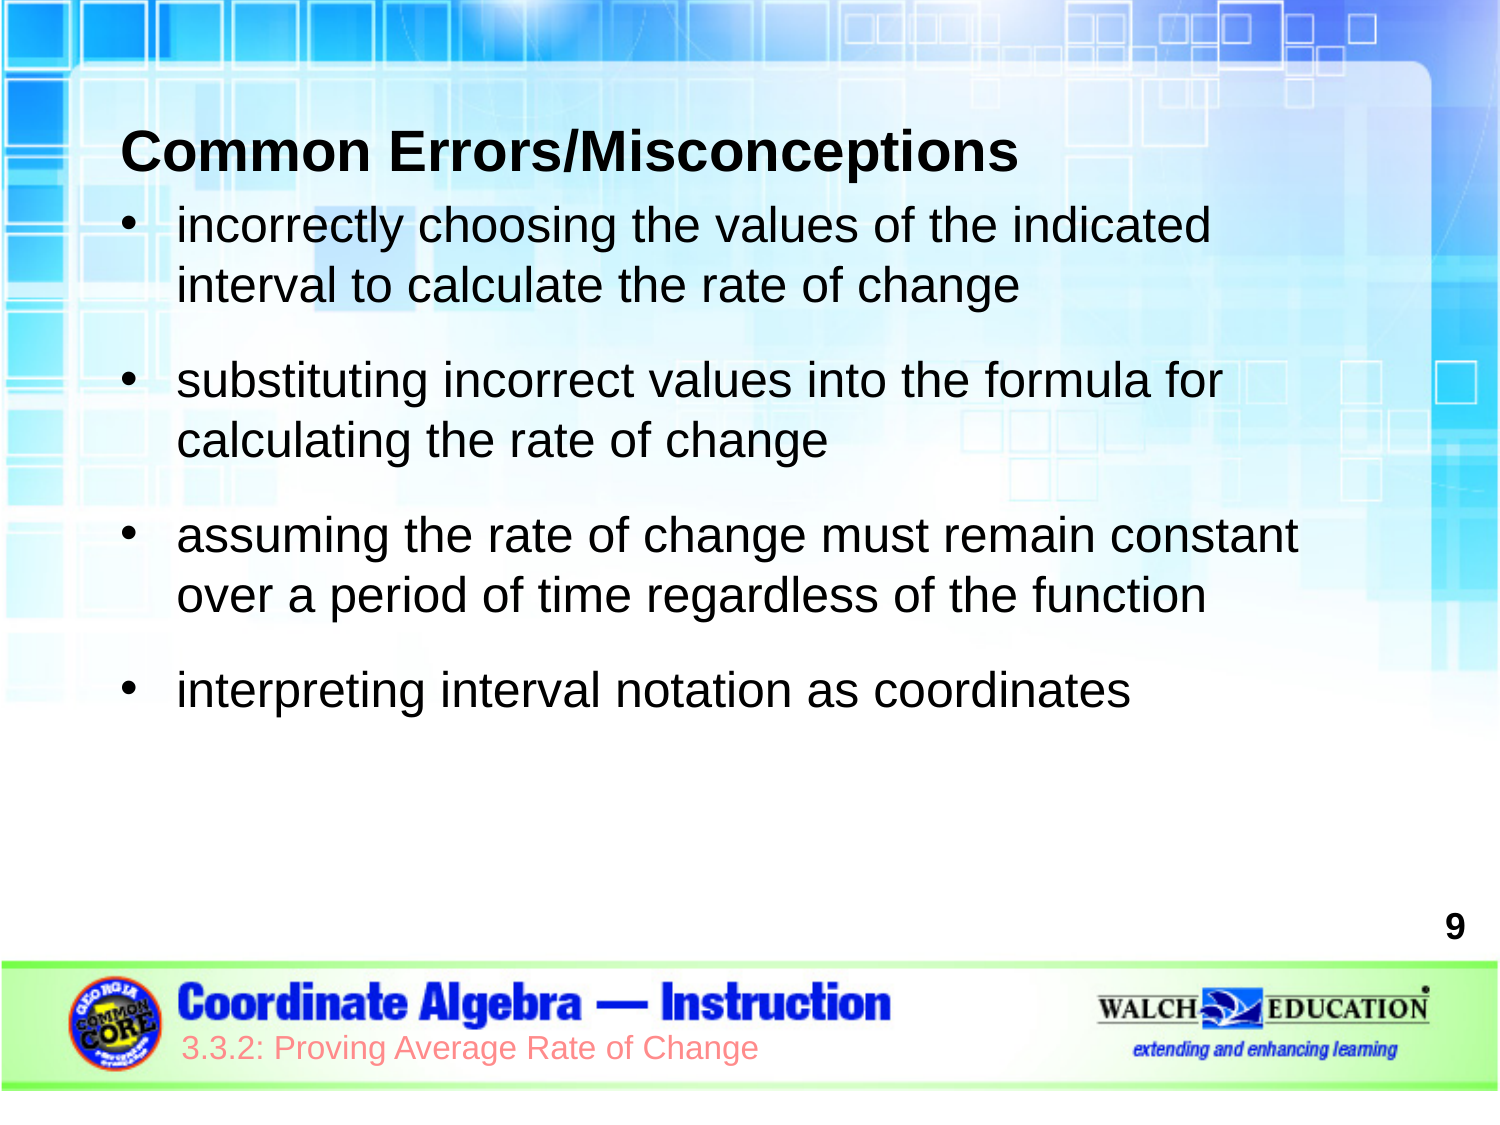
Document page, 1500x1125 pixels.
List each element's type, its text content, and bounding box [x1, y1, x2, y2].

footer 3.3.2: Proving Average Rate of Change [166, 1024, 1080, 1069]
subtitle Common Errors/Misconceptions incorrectly choosing the values of the indicated interval to calculate the rate of change substituting incorrect values into the formula for calculating the rate of change assuming the rate of change must remain constant over a period of time regardless of the function interpreting interval notation as coordinates [105, 105, 1394, 925]
picture [1, 0, 1500, 1091]
slide_number 9 [1361, 901, 1481, 949]
